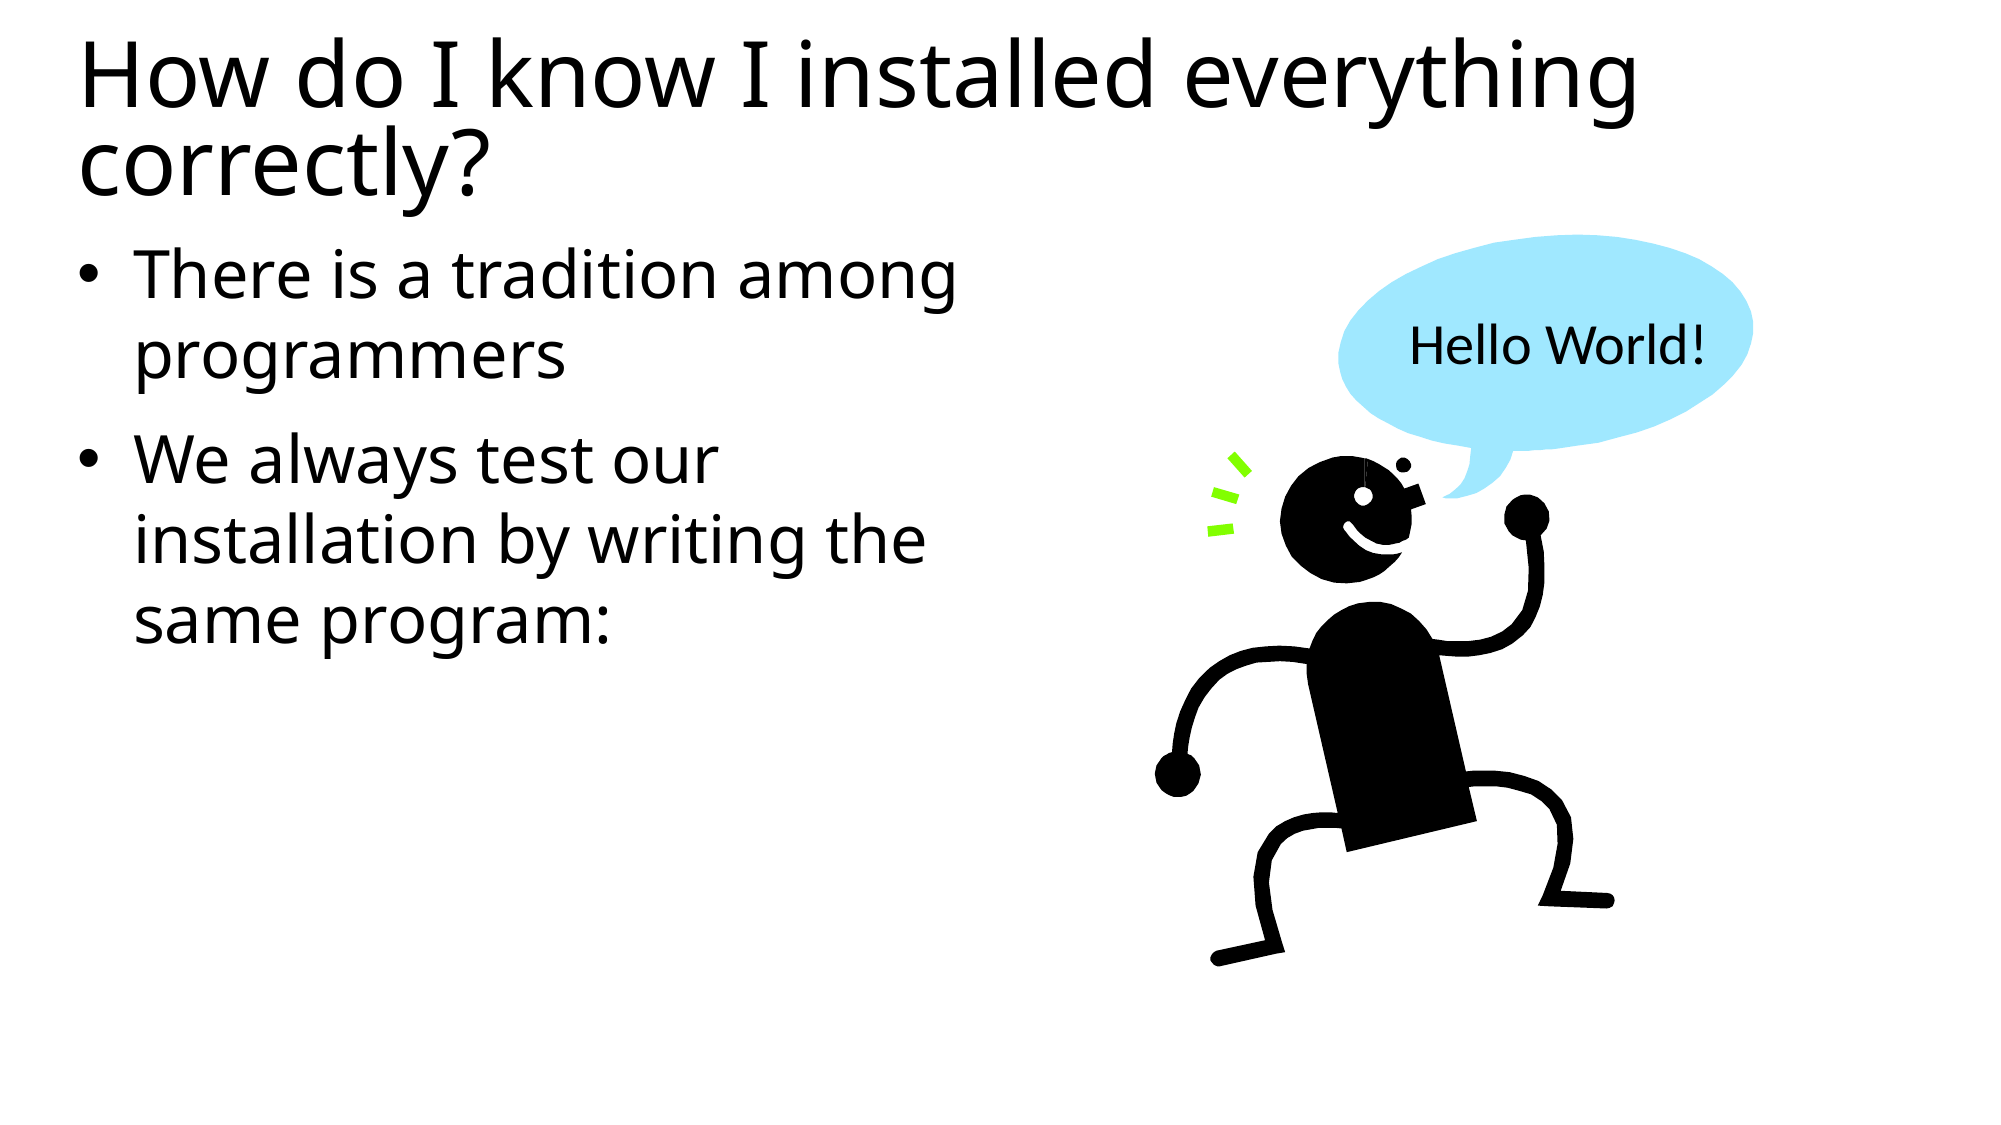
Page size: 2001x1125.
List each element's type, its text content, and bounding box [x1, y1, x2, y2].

list There is a tradition among programmers We always test our installation by writing the same program: [62, 224, 984, 1038]
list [1152, 224, 1760, 967]
title How do I know I installed everything correctly? [62, 29, 1953, 205]
